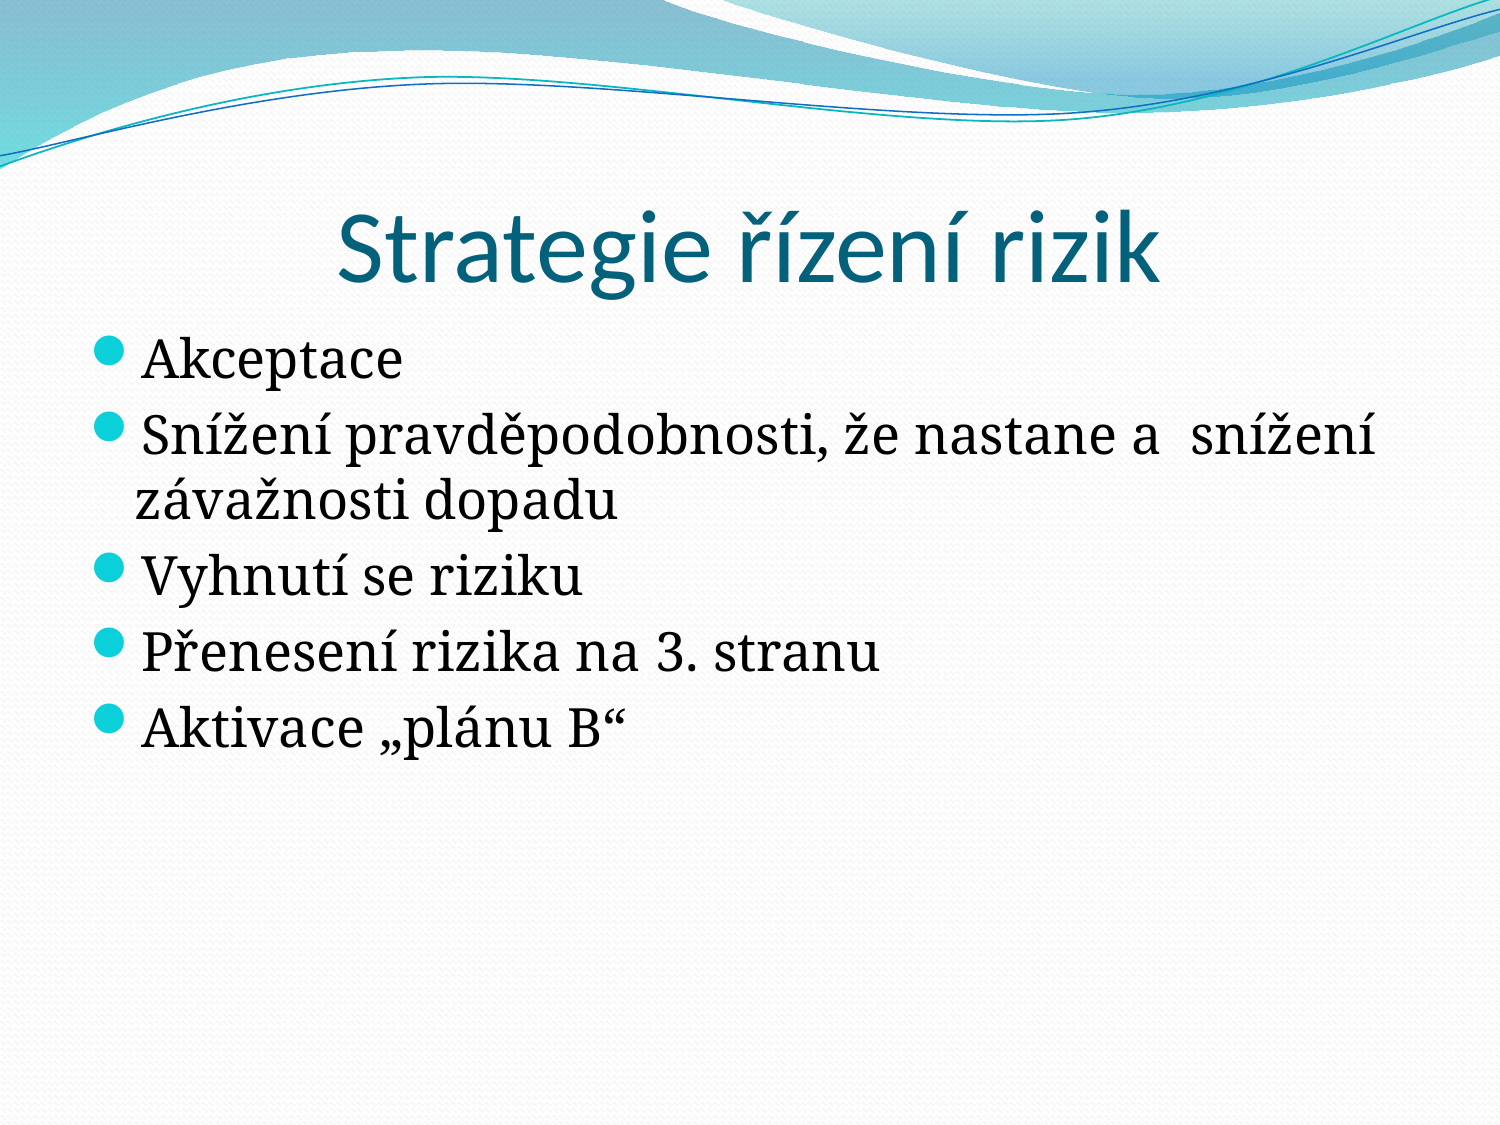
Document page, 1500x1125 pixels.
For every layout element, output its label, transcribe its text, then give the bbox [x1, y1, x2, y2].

list Akceptace Snížení pravděpodobnosti, že nastane a snížení závažnosti dopadu Vyhnutí se riziku Přenesení rizika na 3. stranu Aktivace „plánu B“ [75, 317, 1425, 1038]
title Strategie řízení rizik [75, 115, 1425, 303]
